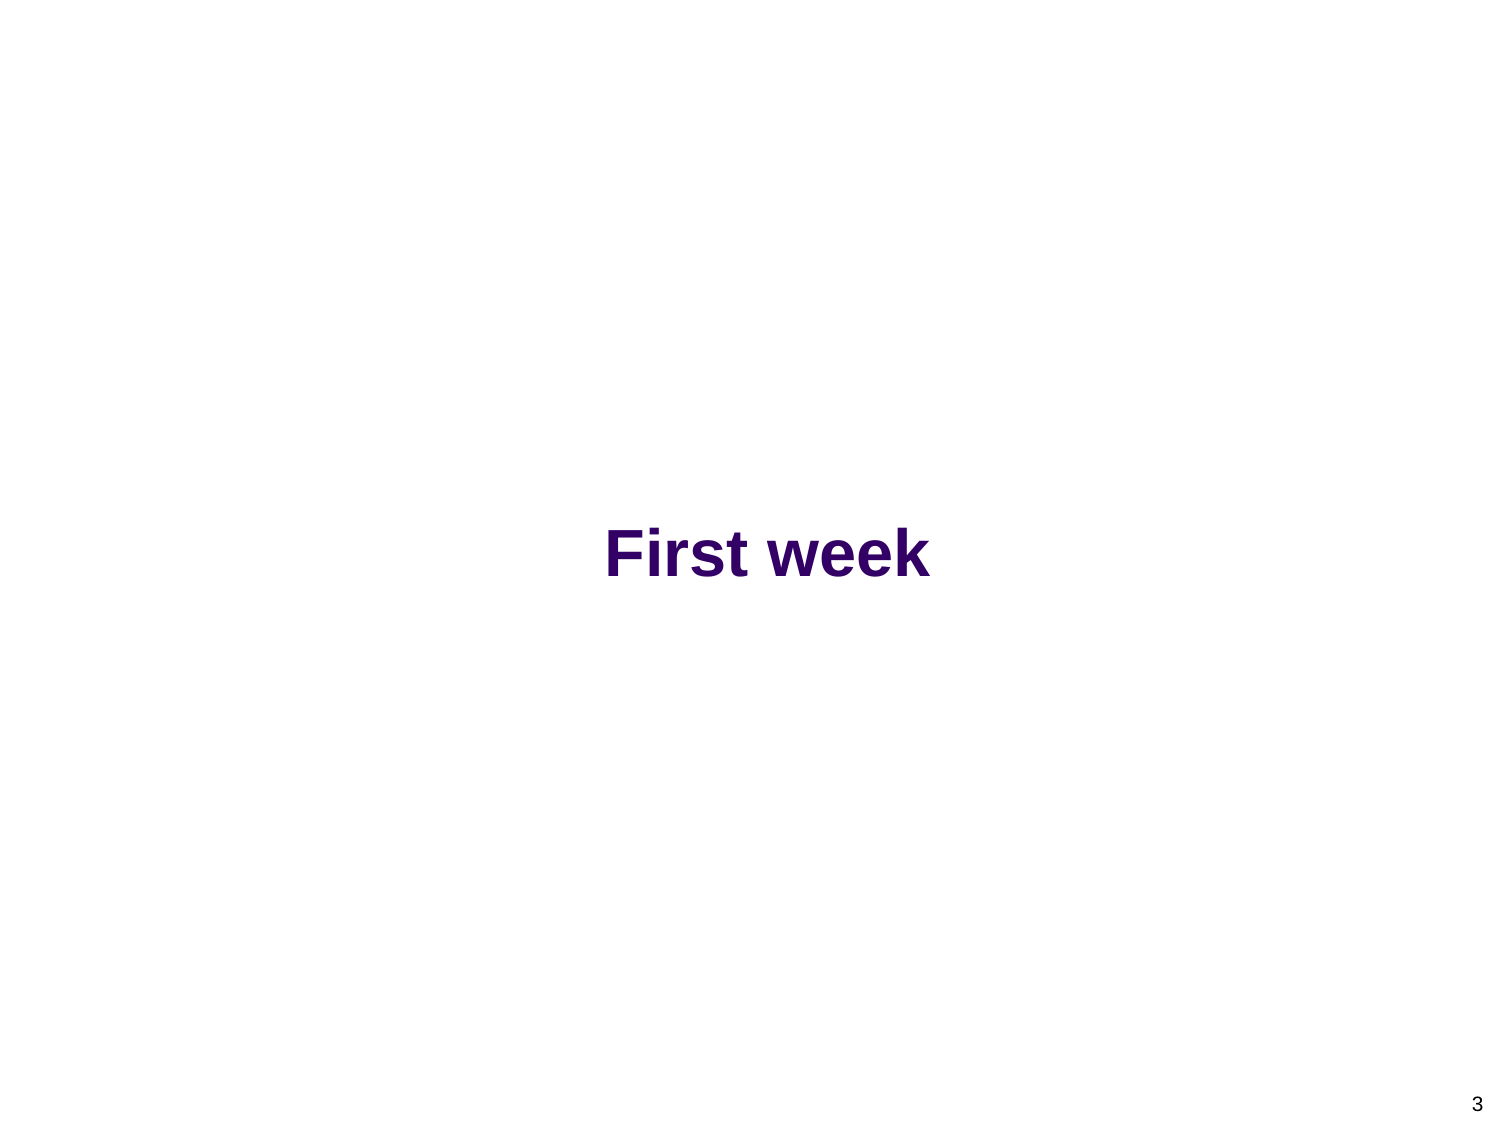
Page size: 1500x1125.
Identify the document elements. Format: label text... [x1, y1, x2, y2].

title First week [52, 455, 1483, 598]
slide_number 3 [1378, 1083, 1499, 1125]
